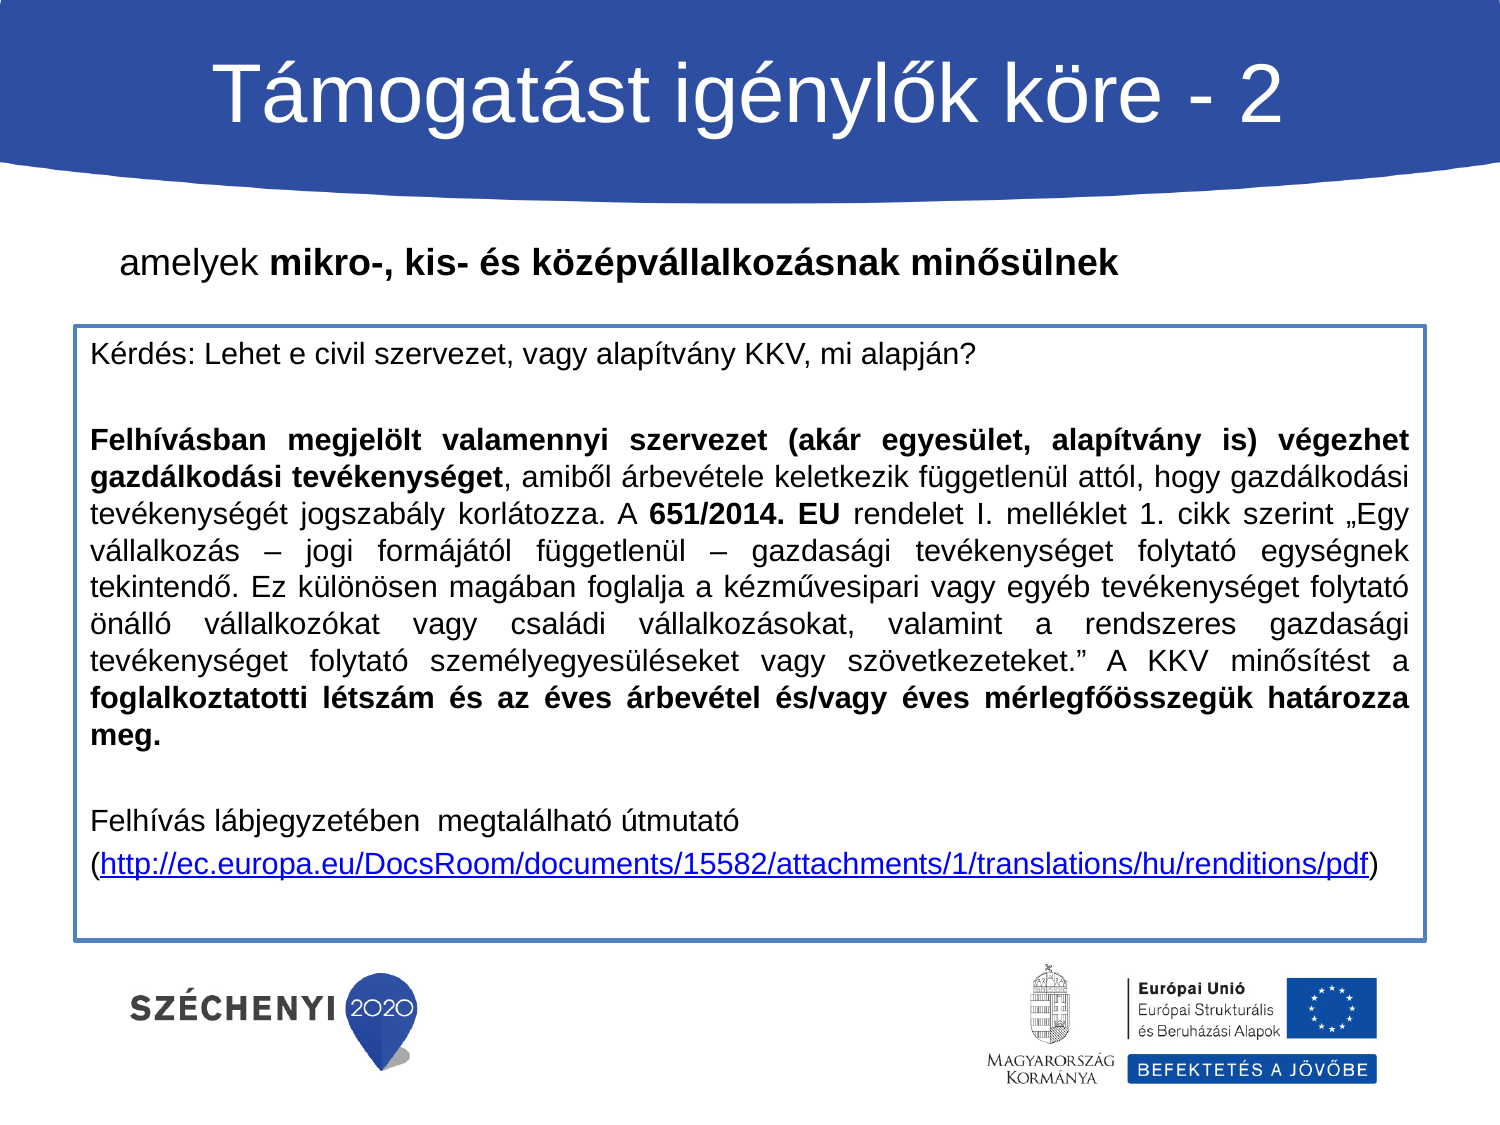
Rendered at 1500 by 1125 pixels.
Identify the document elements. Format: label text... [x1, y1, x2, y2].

picture [0, 0, 1500, 1125]
title Támogatást igénylők köre - 2 [73, 0, 1424, 183]
text_box Kérdés: Lehet e civil szervezet, vagy alapítvány KKV, mi alapján? Felhívásban megjelölt valamennyi szervezet (akár egyesület, alapítvány is) végezhet gazdálkodási tevékenységet, amiből árbevétele keletkezik függetlenül attól, hogy gazdálkodási tevékenységét jogszabály korlátozza. A 651/2014. EU rendelet I. melléklet 1. cikk szerint „Egy vállalkozás – jogi formájától függetlenül – gazdasági tevékenységet folytató egységnek tekintendő. Ez különösen magában foglalja a kézművesipari vagy egyéb tevékenységet folytató önálló vállalkozókat vagy családi vállalkozásokat, valamint a rendszeres gazdasági tevékenységet folytató személyegyesüléseket vagy szövetkezeteket.” A KKV minősítést a foglalkoztatotti létszám és az éves árbevétel és/vagy éves mérlegfőösszegük határozza meg. Felhívás lábjegyzetében megtalálható útmutató (http://ec.europa.eu/DocsRoom/documents/15582/attachments/1/translations/hu/renditions/pdf) [73, 324, 1427, 943]
text_box amelyek mikro-, kis- és középvállalkozásnak minősülnek [64, 230, 1459, 290]
